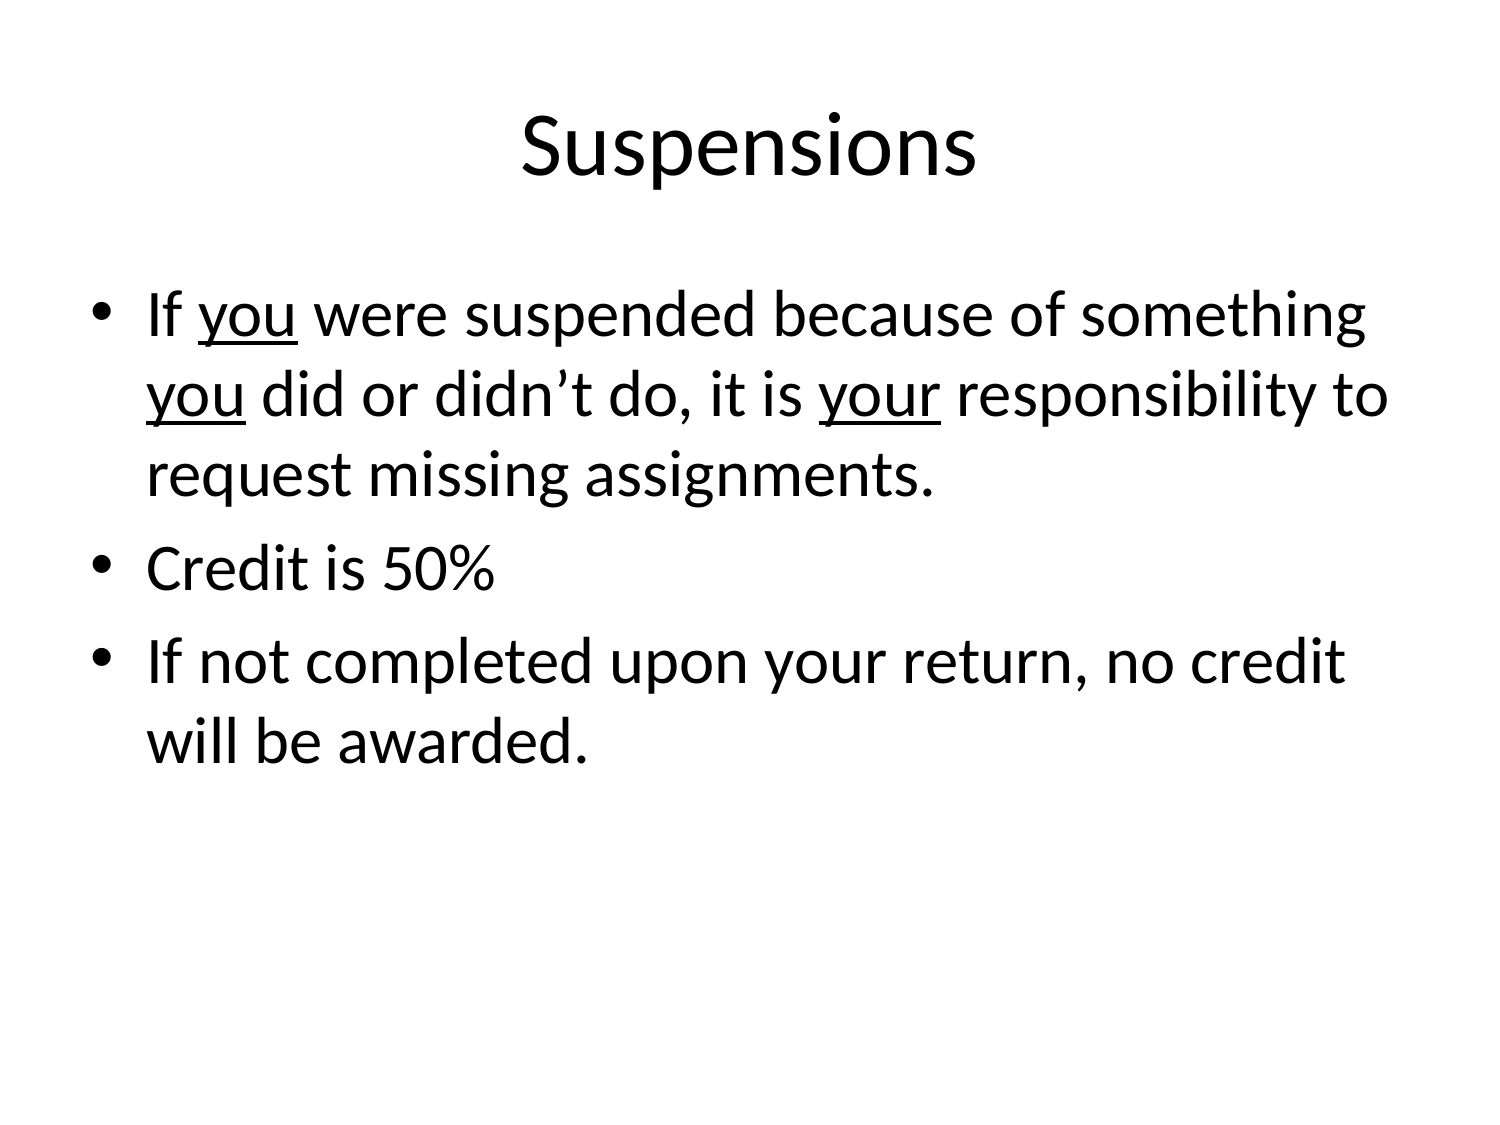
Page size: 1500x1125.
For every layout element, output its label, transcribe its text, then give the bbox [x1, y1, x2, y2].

list If you were suspended because of something you did or didn’t do, it is your responsibility to request missing assignments. Credit is 50% If not completed upon your return, no credit will be awarded. [75, 262, 1425, 1005]
title Suspensions [75, 45, 1425, 233]
